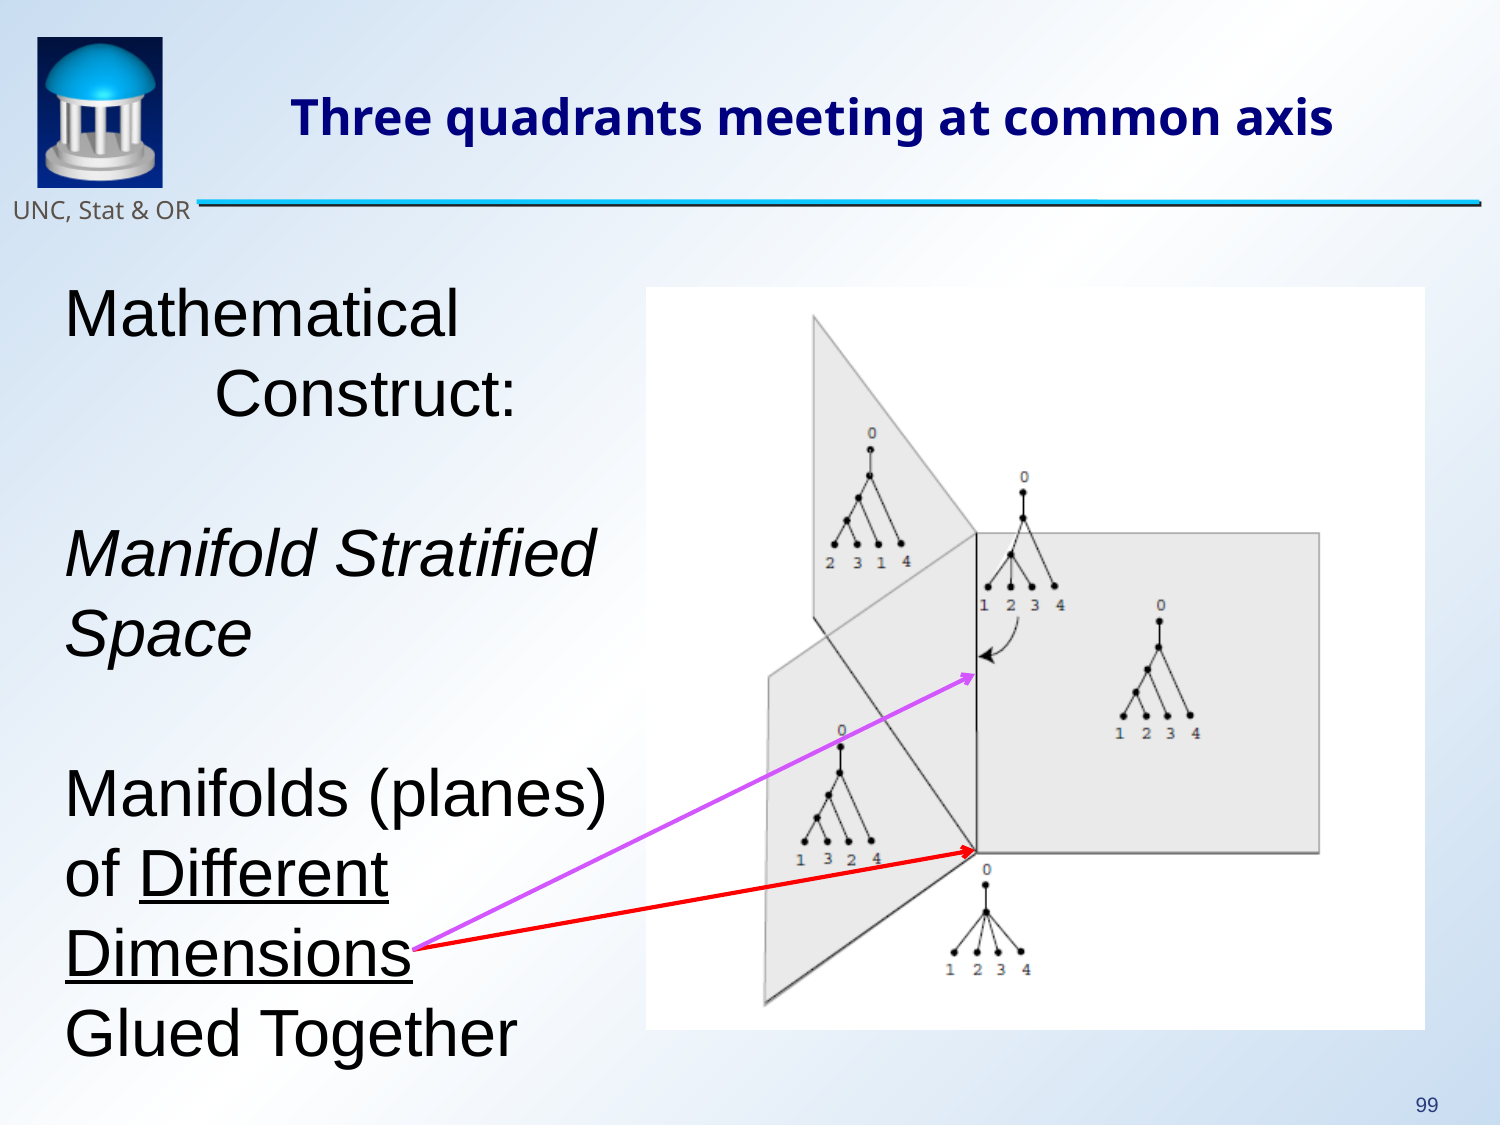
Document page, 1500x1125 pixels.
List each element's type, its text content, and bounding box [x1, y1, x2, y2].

picture [646, 287, 1426, 1030]
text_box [412, 673, 976, 951]
title Three quadrants meeting at common axis [274, 74, 1448, 156]
text_box Mathematical Construct: Manifold Stratified Space Manifolds (planes) of Different Dimensions Glued Together [50, 262, 675, 1077]
